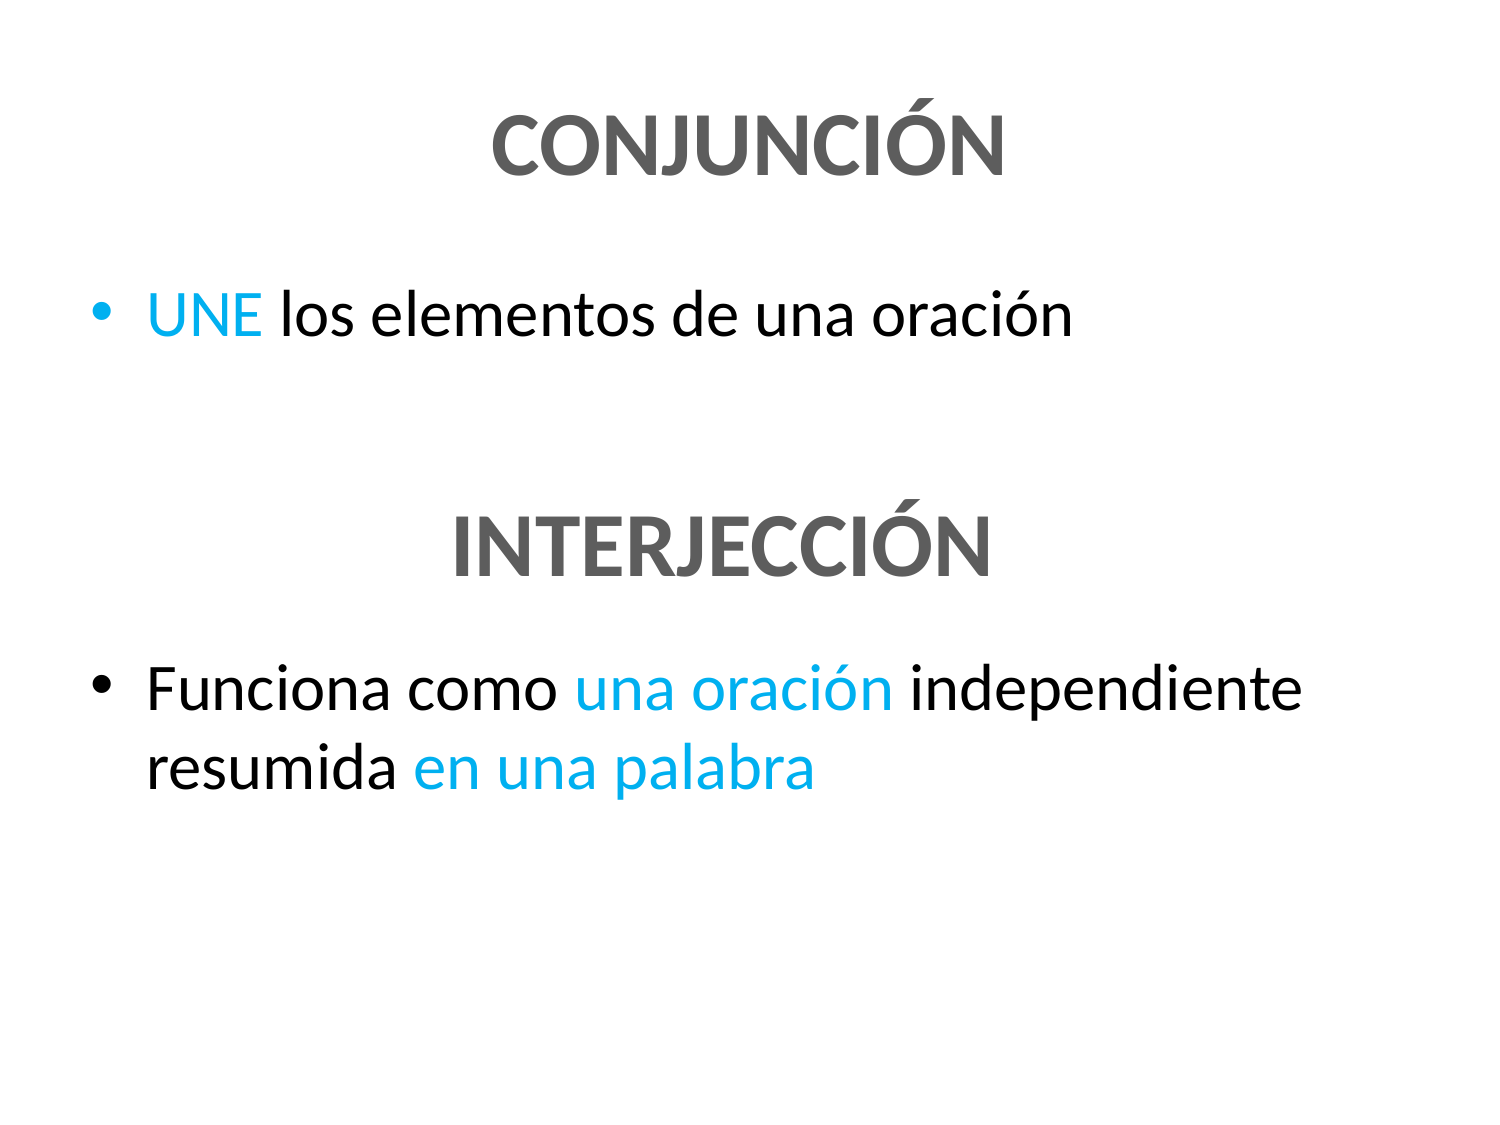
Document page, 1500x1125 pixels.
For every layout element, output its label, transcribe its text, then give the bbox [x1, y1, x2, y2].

title CONJUNCIÓN [75, 45, 1425, 233]
text_box INTERJECCIÓN [47, 446, 1398, 634]
list UNE los elementos de una oración Funciona como una oración independiente resumida en una palabra [75, 262, 1425, 1005]
